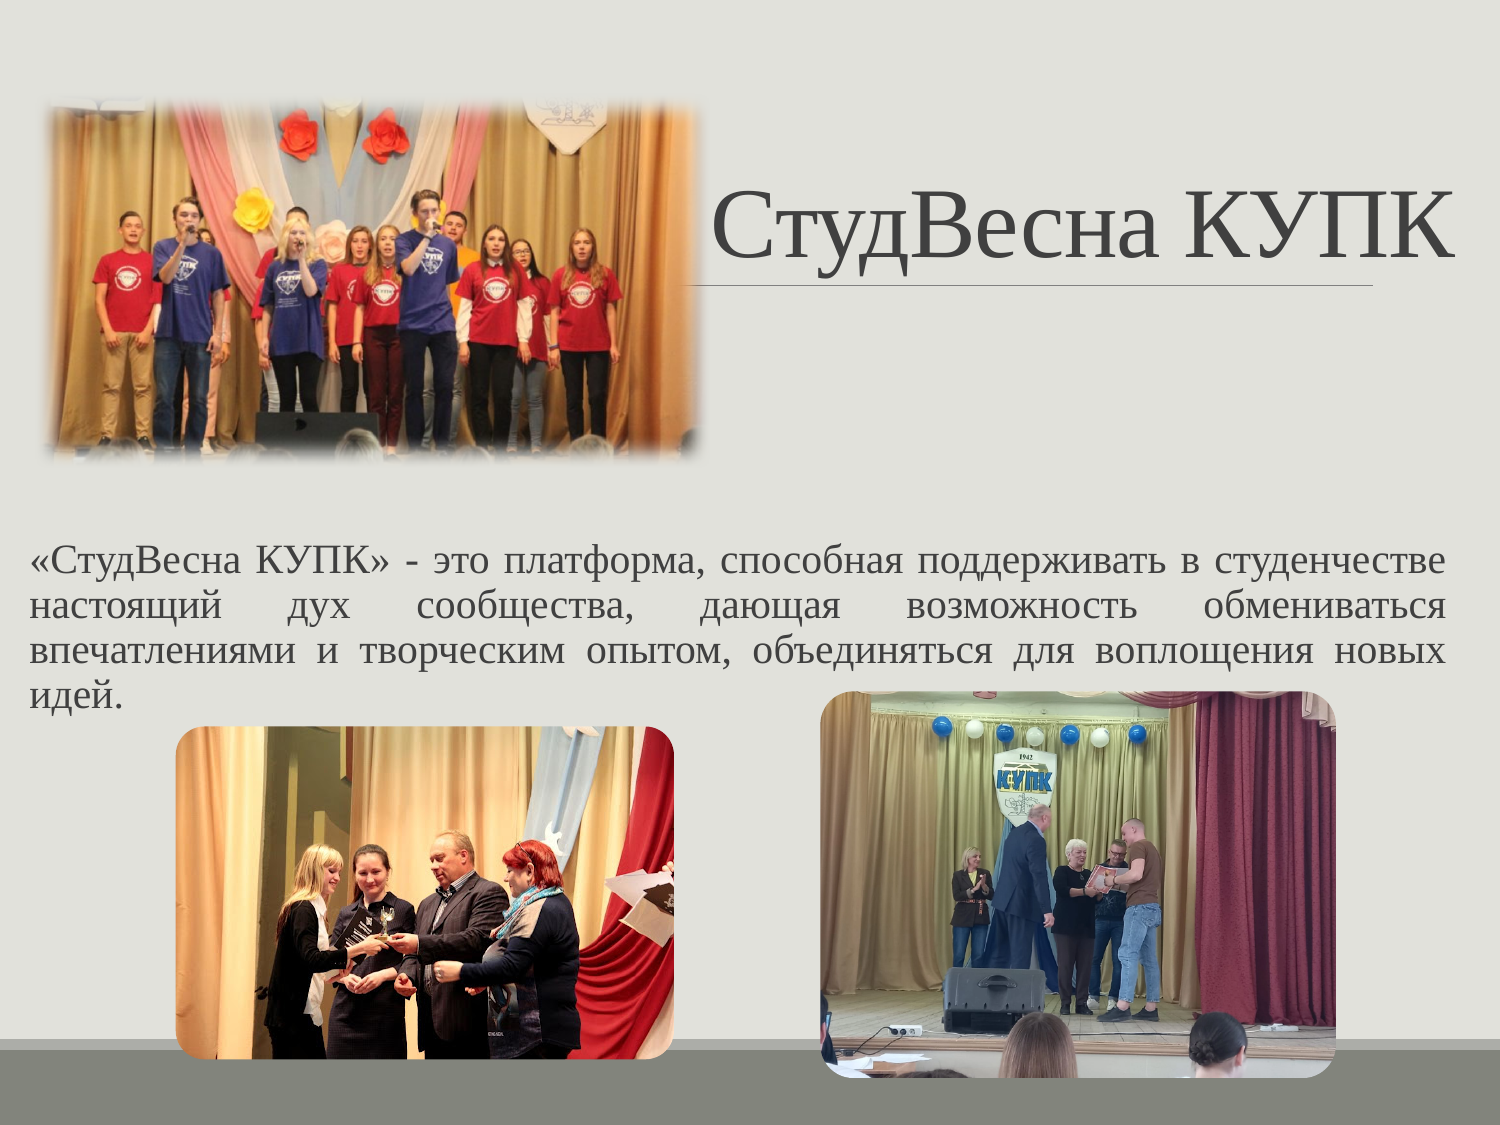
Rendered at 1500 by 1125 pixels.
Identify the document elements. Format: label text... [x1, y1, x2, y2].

list «СтудВесна КУПК» - это платформа, способная поддерживать в студенчестве настоящий дух сообщества, дающая возможность обмениваться впечатлениями и творческим опытом, объединяться для воплощения новых идей. [29, 302, 1447, 963]
picture [819, 690, 1337, 1079]
title СтудВесна КУПК [41, 47, 1471, 285]
picture [34, 93, 710, 470]
picture [175, 725, 675, 1060]
